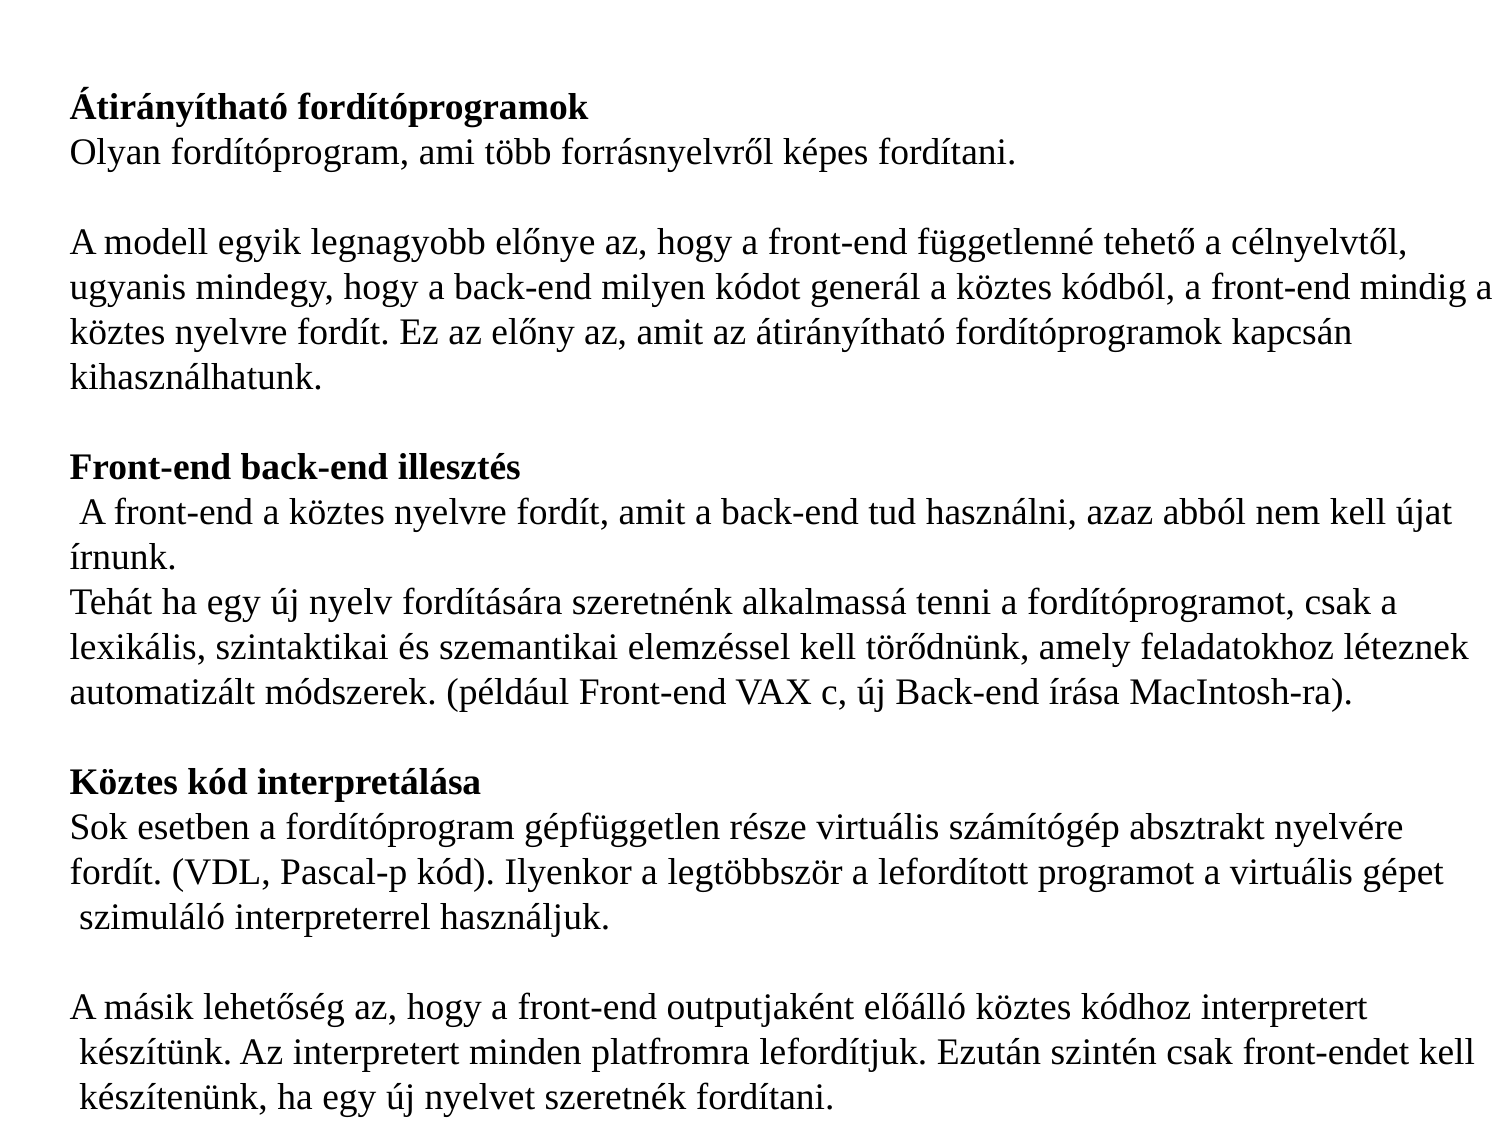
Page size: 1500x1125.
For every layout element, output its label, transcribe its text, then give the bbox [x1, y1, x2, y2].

text_box Átirányítható fordítóprogramok Olyan fordítóprogram, ami több forrásnyelvről képes fordítani. A modell egyik legnagyobb előnye az, hogy a front-end függetlenné tehető a célnyelvtől, ugyanis mindegy, hogy a back-end milyen kódot generál a köztes kódból, a front-end mindig a köztes nyelvre fordít. Ez az előny az, amit az átirányítható fordítóprogramok kapcsán kihasználhatunk. Front-end back-end illesztés A front-end a köztes nyelvre fordít, amit a back-end tud használni, azaz abból nem kell újat írnunk. Tehát ha egy új nyelv fordítására szeretnénk alkalmassá tenni a fordítóprogramot, csak a lexikális, szintaktikai és szemantikai elemzéssel kell törődnünk, amely feladatokhoz léteznek automatizált módszerek. (például Front-end VAX c, új Back-end írása MacIntosh-ra). Köztes kód interpretálása Sok esetben a fordítóprogram gépfüggetlen része virtuális számítógép absztrakt nyelvére fordít. (VDL, Pascal-p kód). Ilyenkor a legtöbbször a lefordított programot a virtuális gépet szimuláló interpreterrel használjuk. A másik lehetőség az, hogy a front-end outputjaként előálló köztes kódhoz interpretert készítünk. Az interpretert minden platfromra lefordítjuk. Ezután szintén csak front-endet kell készítenünk, ha egy új nyelvet szeretnék fordítani. [54, 74, 1500, 1125]
